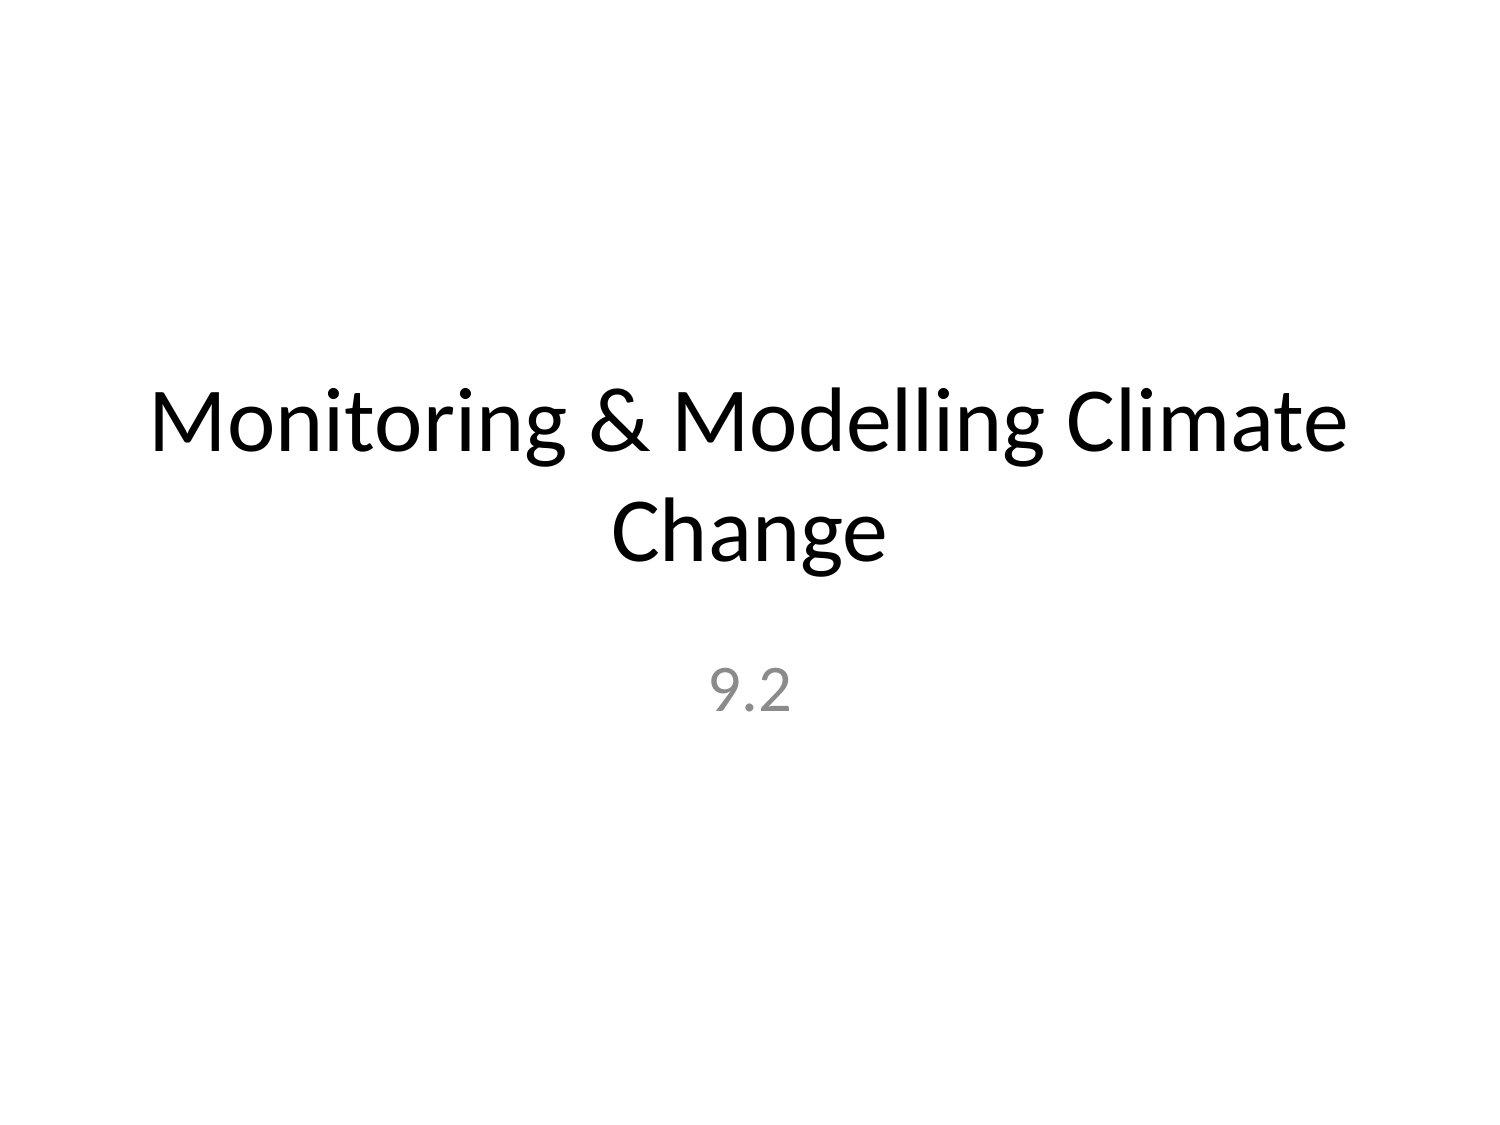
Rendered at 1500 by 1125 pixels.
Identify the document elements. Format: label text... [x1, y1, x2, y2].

subtitle 9.2 [225, 637, 1275, 925]
title Monitoring & Modelling Climate Change [112, 349, 1388, 591]
